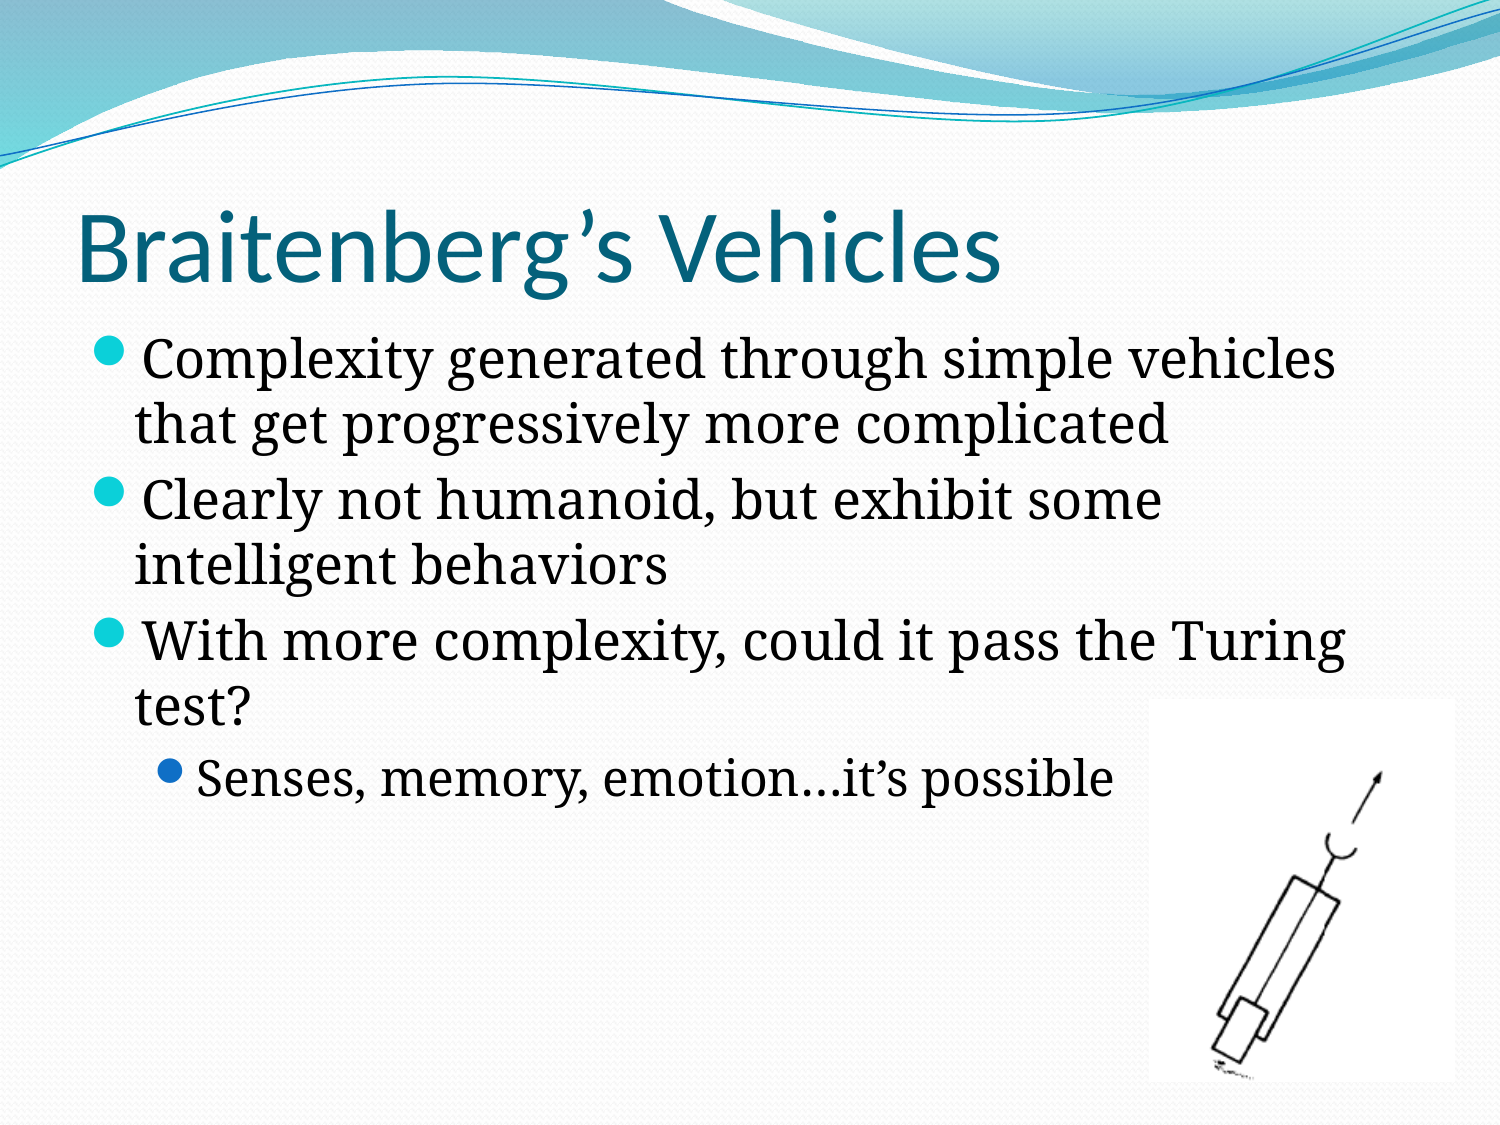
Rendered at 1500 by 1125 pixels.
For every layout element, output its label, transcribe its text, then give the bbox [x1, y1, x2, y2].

title Braitenberg’s Vehicles [75, 115, 1425, 303]
picture [1149, 699, 1455, 1082]
list Complexity generated through simple vehicles that get progressively more complicated Clearly not humanoid, but exhibit some intelligent behaviors With more complexity, could it pass the Turing test? Senses, memory, emotion…it’s possible [75, 317, 1425, 1038]
